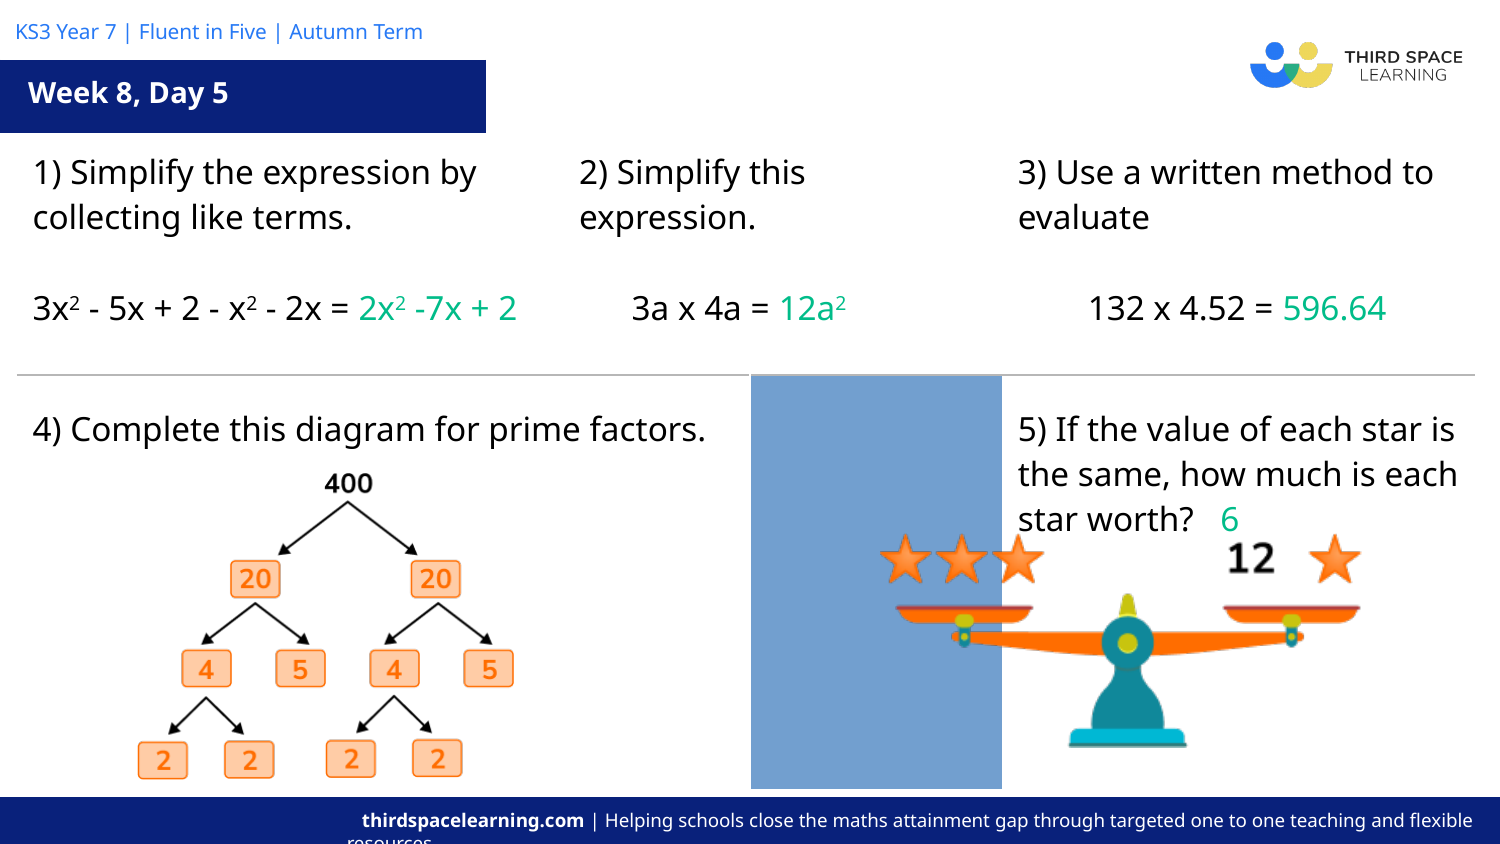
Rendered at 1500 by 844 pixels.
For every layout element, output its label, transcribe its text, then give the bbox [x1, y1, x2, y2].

picture [880, 533, 1362, 748]
text_box Week 8, Day 5 [13, 59, 383, 125]
table_header 1) Simplify the expression by collecting like terms. 3x2 - 5x + 2 - x2 - 2x = 2x2 -7x + 2 [19, 142, 563, 374]
table_cell 5) If the value of each star is the same, how much is each star worth? 6 [1004, 376, 1474, 788]
picture [1250, 33, 1465, 99]
table_header 3) Use a written method to evaluate 132 x 4.52 = 596.64 [1004, 142, 1474, 374]
table_cell 4) Complete this diagram for prime factors. [19, 376, 749, 788]
table_header 2) Simplify this expression. 3a x 4a = 12a2 [565, 142, 1002, 374]
picture [137, 467, 514, 780]
